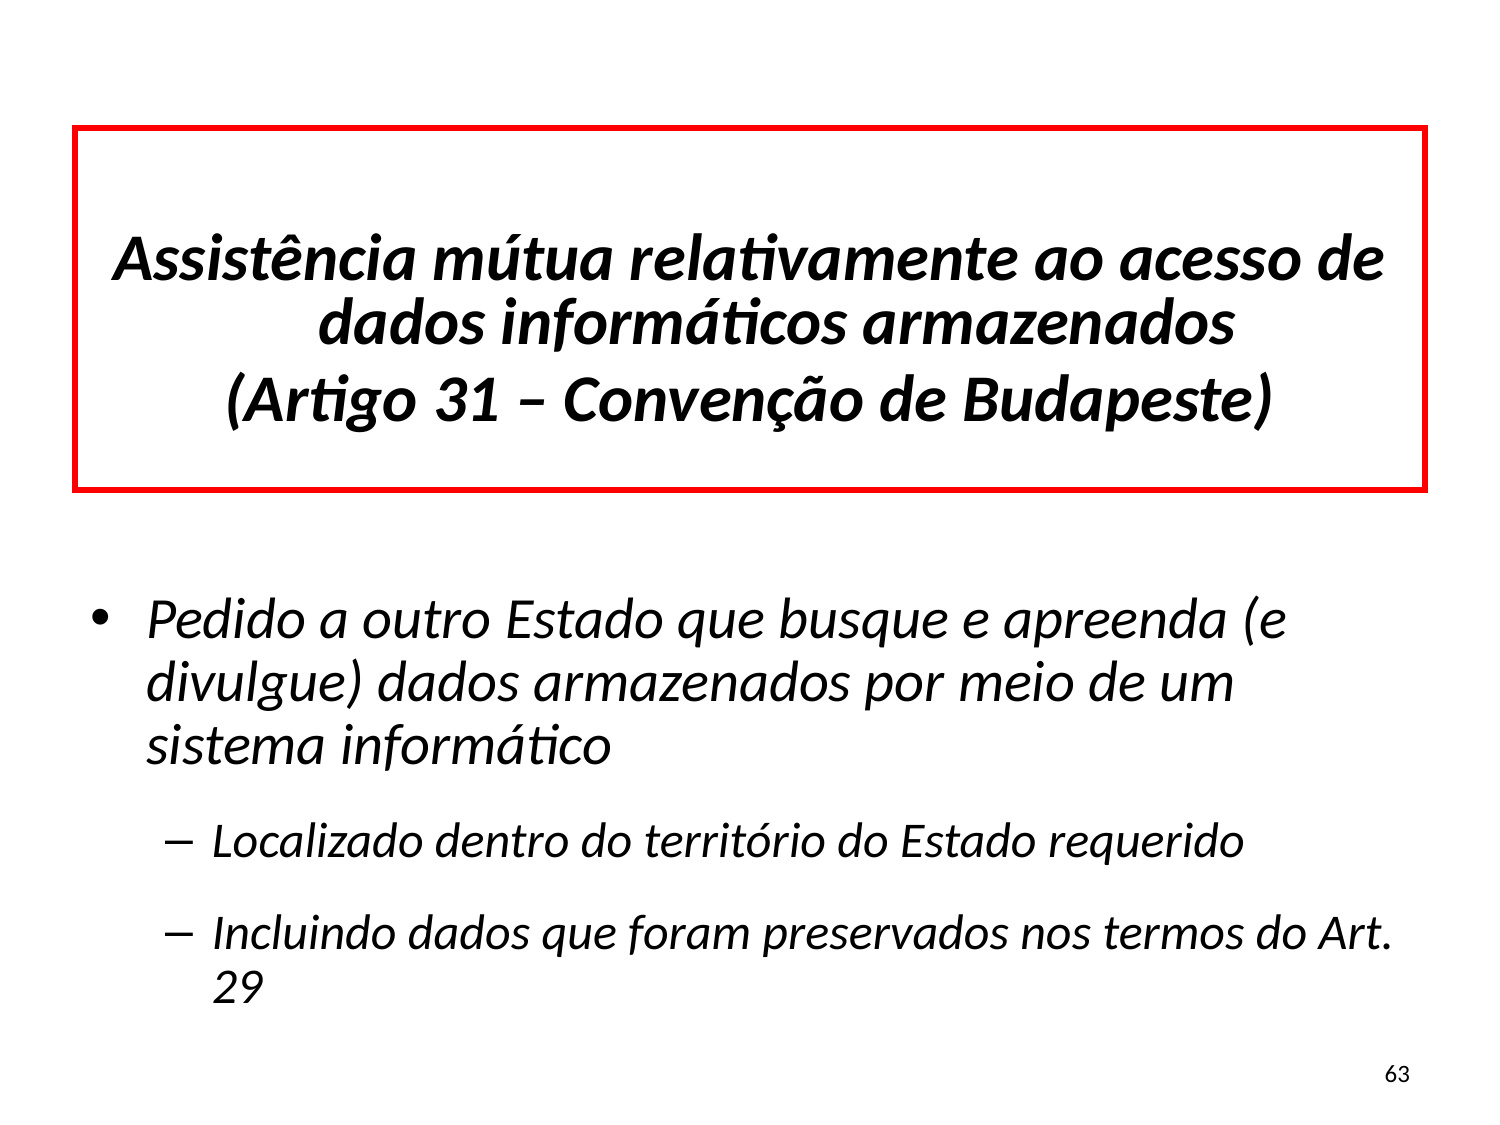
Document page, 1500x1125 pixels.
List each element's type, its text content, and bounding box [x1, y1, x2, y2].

slide_number 63 [1074, 1042, 1425, 1103]
text_box Assistência mútua relativamente ao acesso de dados informáticos armazenados (Artigo 31 – Convenção de Budapeste) Pedido a outro Estado que busque e apreenda (e divulgue) dados armazenados por meio de um sistema informático Localizado dentro do território do Estado requerido Incluindo dados que foram preservados nos termos do Art. 29 [74, 128, 1425, 491]
